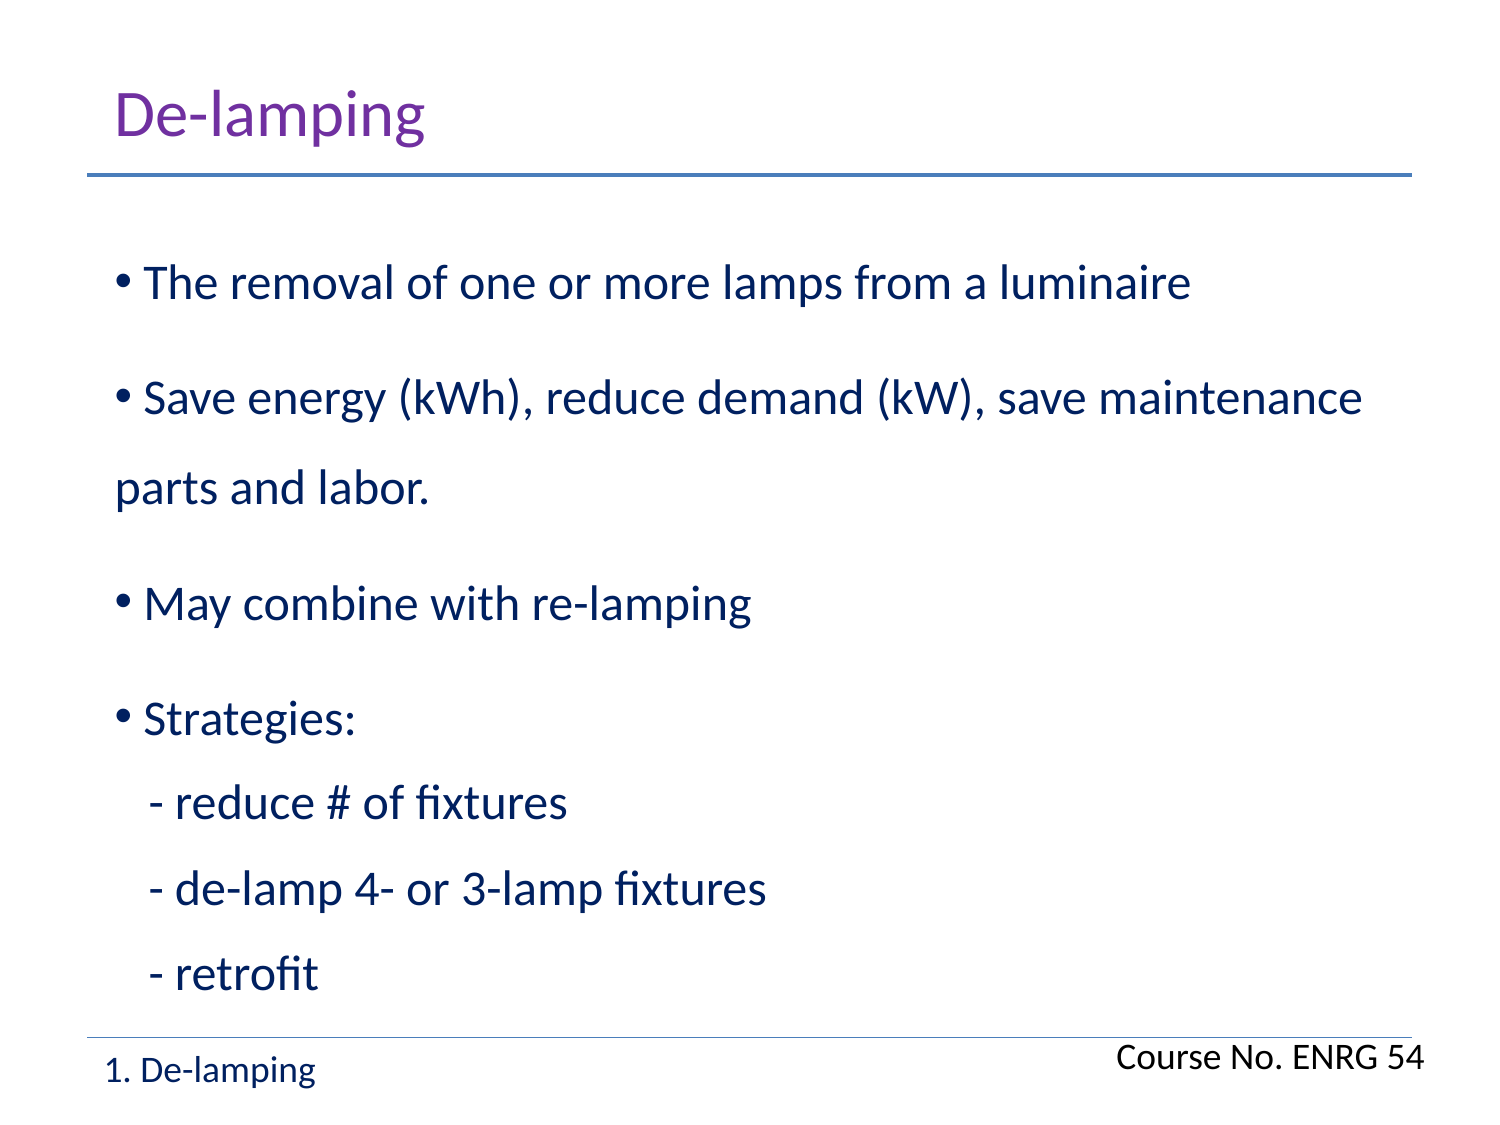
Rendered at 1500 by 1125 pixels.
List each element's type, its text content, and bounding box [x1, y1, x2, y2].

text_box The removal of one or more lamps from a luminaire Save energy (kWh), reduce demand (kW), save maintenance parts and labor. May combine with re-lamping Strategies: - reduce # of fixtures - de-lamp 4- or 3-lamp fixtures - retrofit [99, 212, 1388, 1008]
text_box De-lamping [99, 62, 838, 158]
text_box 1. De-lamping [88, 1045, 332, 1098]
text_box Course No. ENRG 54 [1101, 1024, 1441, 1085]
